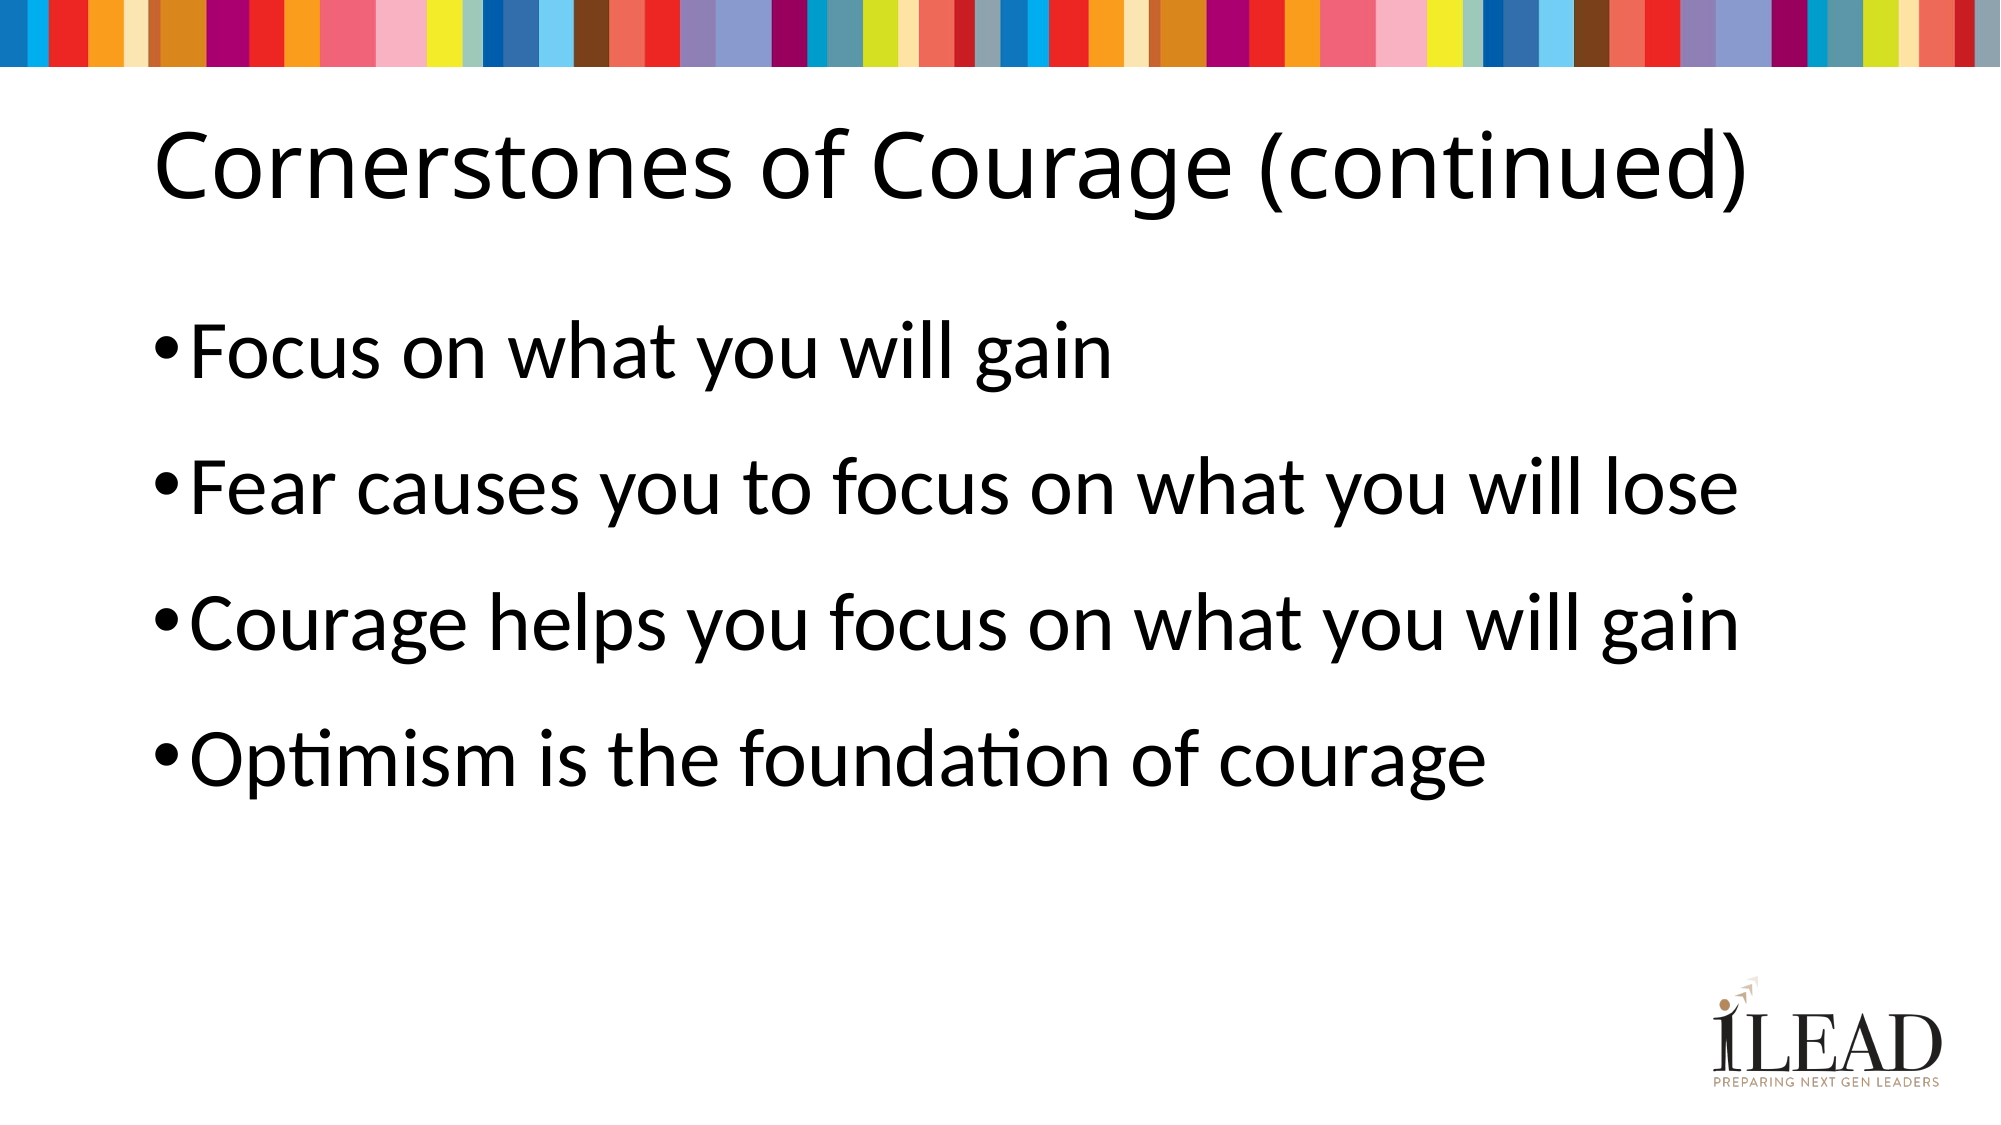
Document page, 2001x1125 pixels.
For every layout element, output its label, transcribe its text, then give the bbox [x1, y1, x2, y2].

picture [828, 0, 1026, 67]
picture [1828, 0, 2000, 67]
title Cornerstones of Courage (continued) [137, 67, 1863, 278]
picture [1709, 972, 1945, 1091]
list Focus on what you will gain Fear causes you to focus on what you will lose Courage helps you focus on what you will gain Optimism is the foundation of courage [137, 299, 1863, 1014]
picture [48, 0, 808, 67]
picture [0, 0, 26, 67]
picture [1048, 0, 1808, 67]
